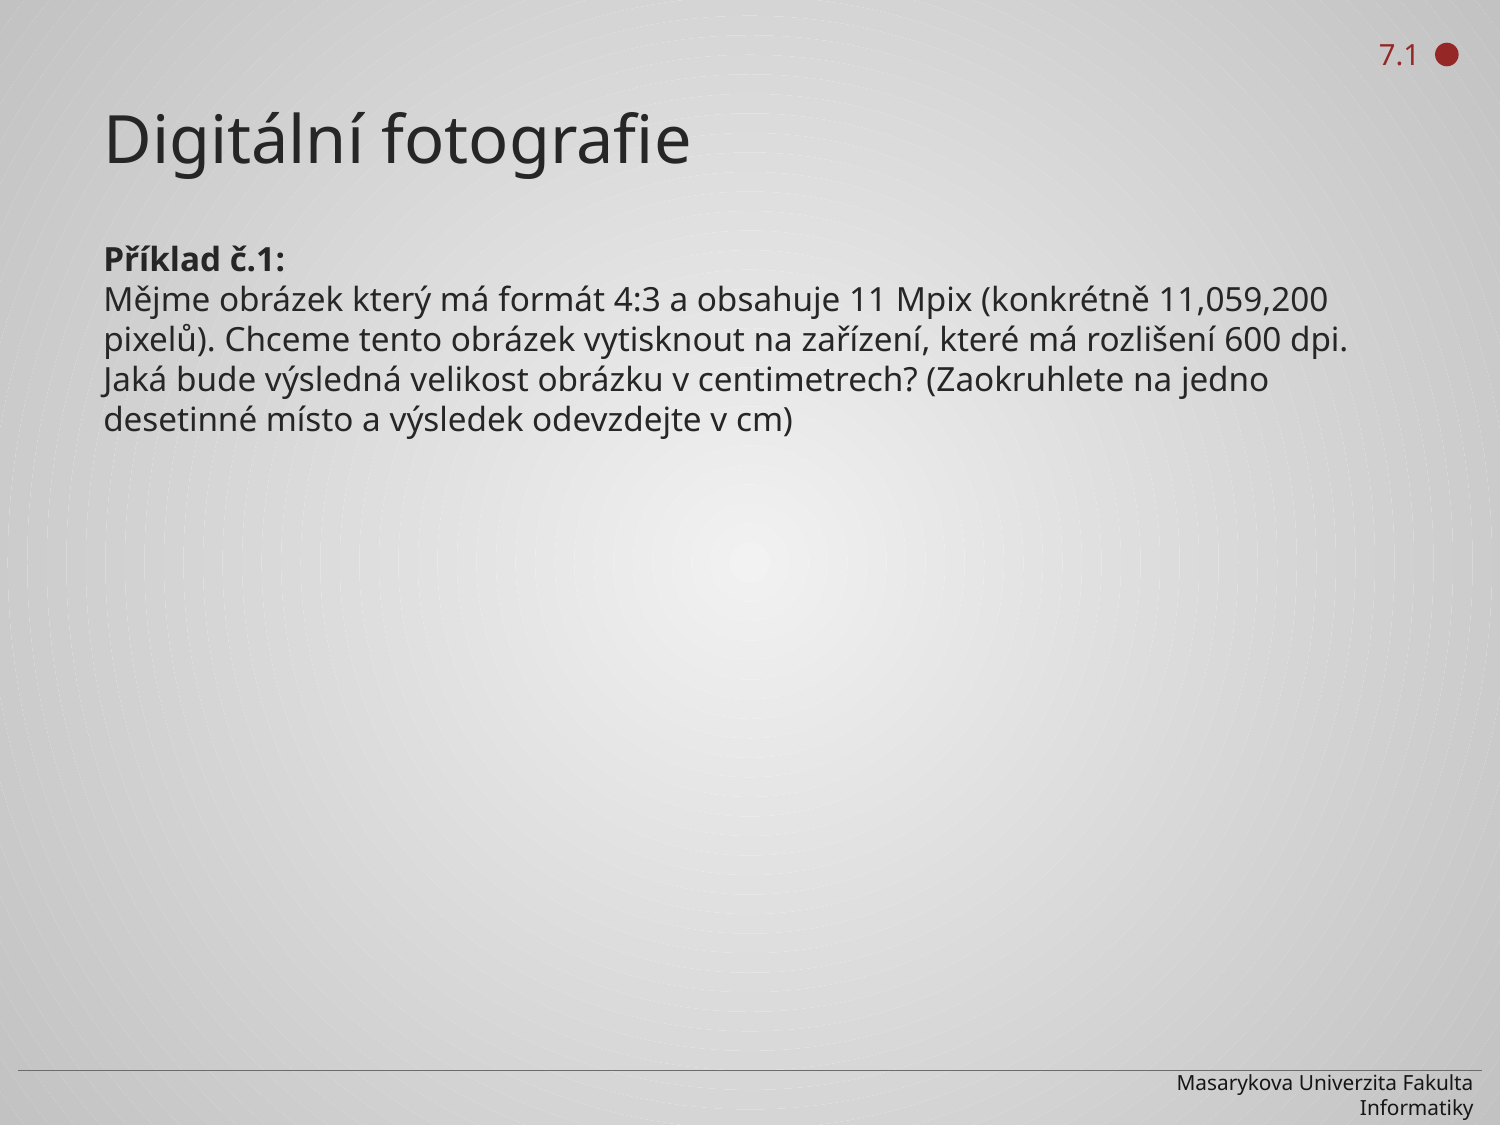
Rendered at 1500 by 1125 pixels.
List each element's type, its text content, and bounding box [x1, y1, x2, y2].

text_box 7.1 [1364, 29, 1459, 79]
text_box Příklad č.1: Mějme obrázek který má formát 4:3 a obsahuje 11 Mpix (konkrétně 11,059,200 pixelů). Chceme tento obrázek vytisknout na zařízení, které má rozlišení 600 dpi. Jaká bude výsledná velikost obrázku v centimetrech? (Zaokruhlete na jedno desetinné místo a výsledek odevzdejte v cm) [88, 230, 1436, 525]
footer Masarykova Univerzita Fakulta Informatiky [1092, 1065, 1489, 1125]
text_box Digitální fotografie [88, 89, 1436, 184]
